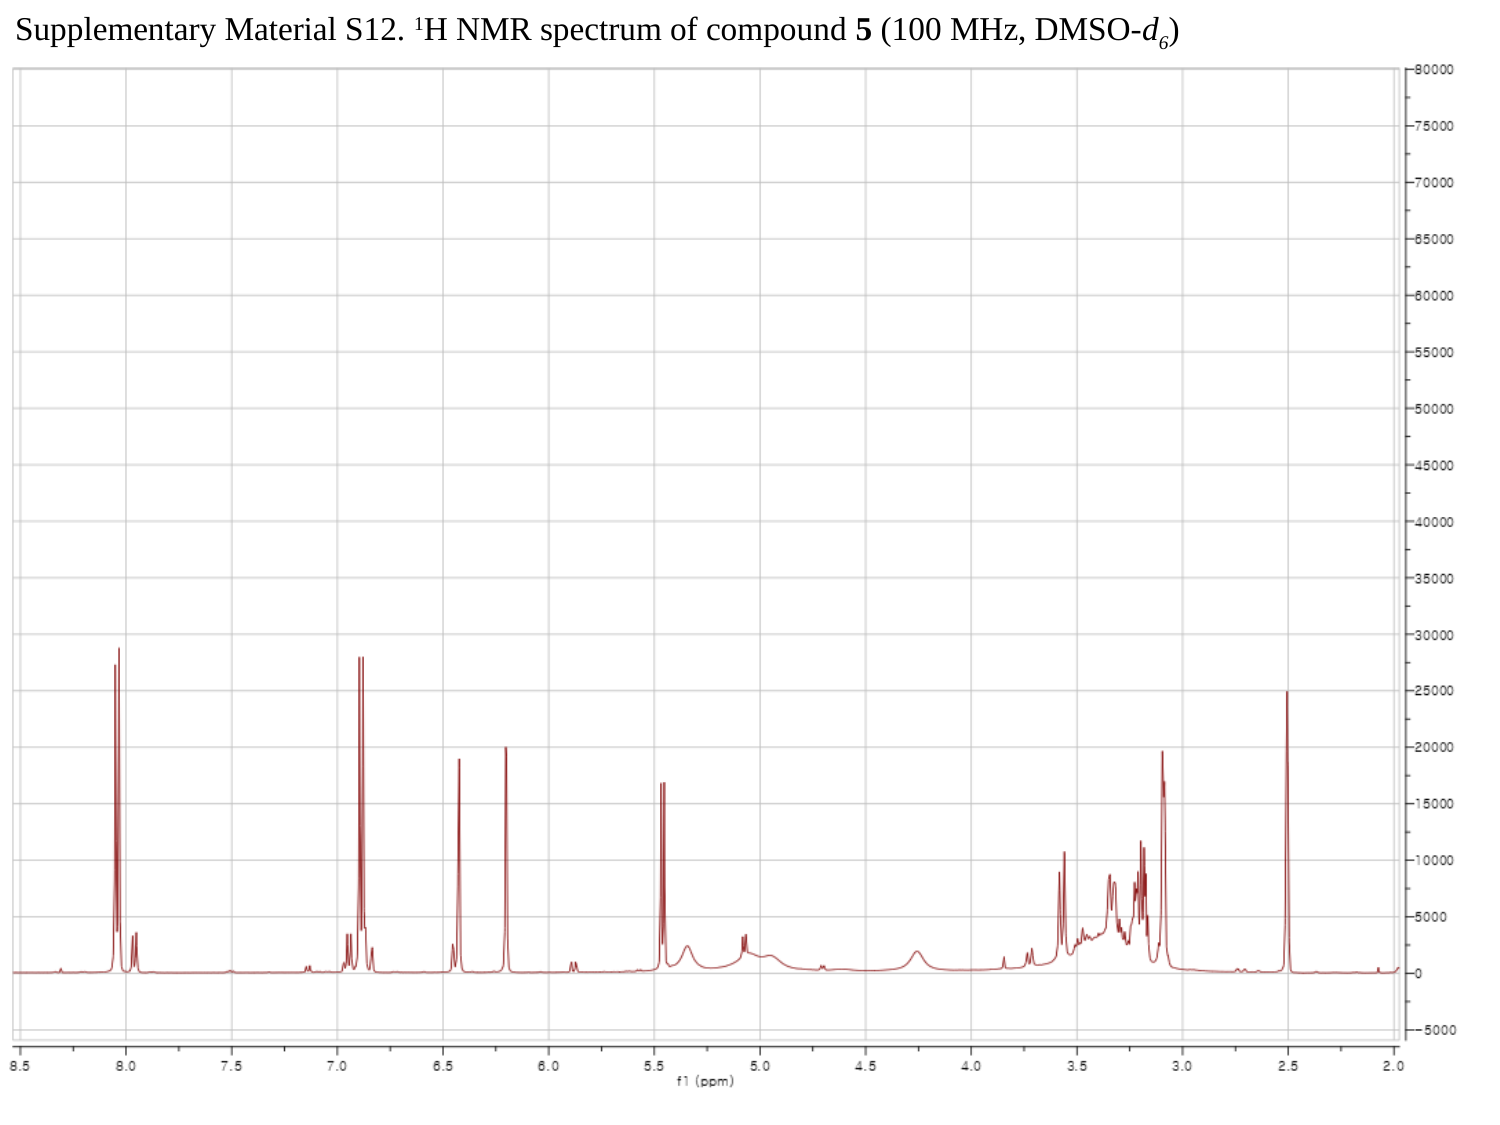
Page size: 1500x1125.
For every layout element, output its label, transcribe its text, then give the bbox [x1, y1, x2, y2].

text_box Supplementary Material S12. 1H NMR spectrum of compound 5 (100 MHz, DMSO-d6) [0, 0, 1500, 54]
picture [0, 55, 1500, 1104]
